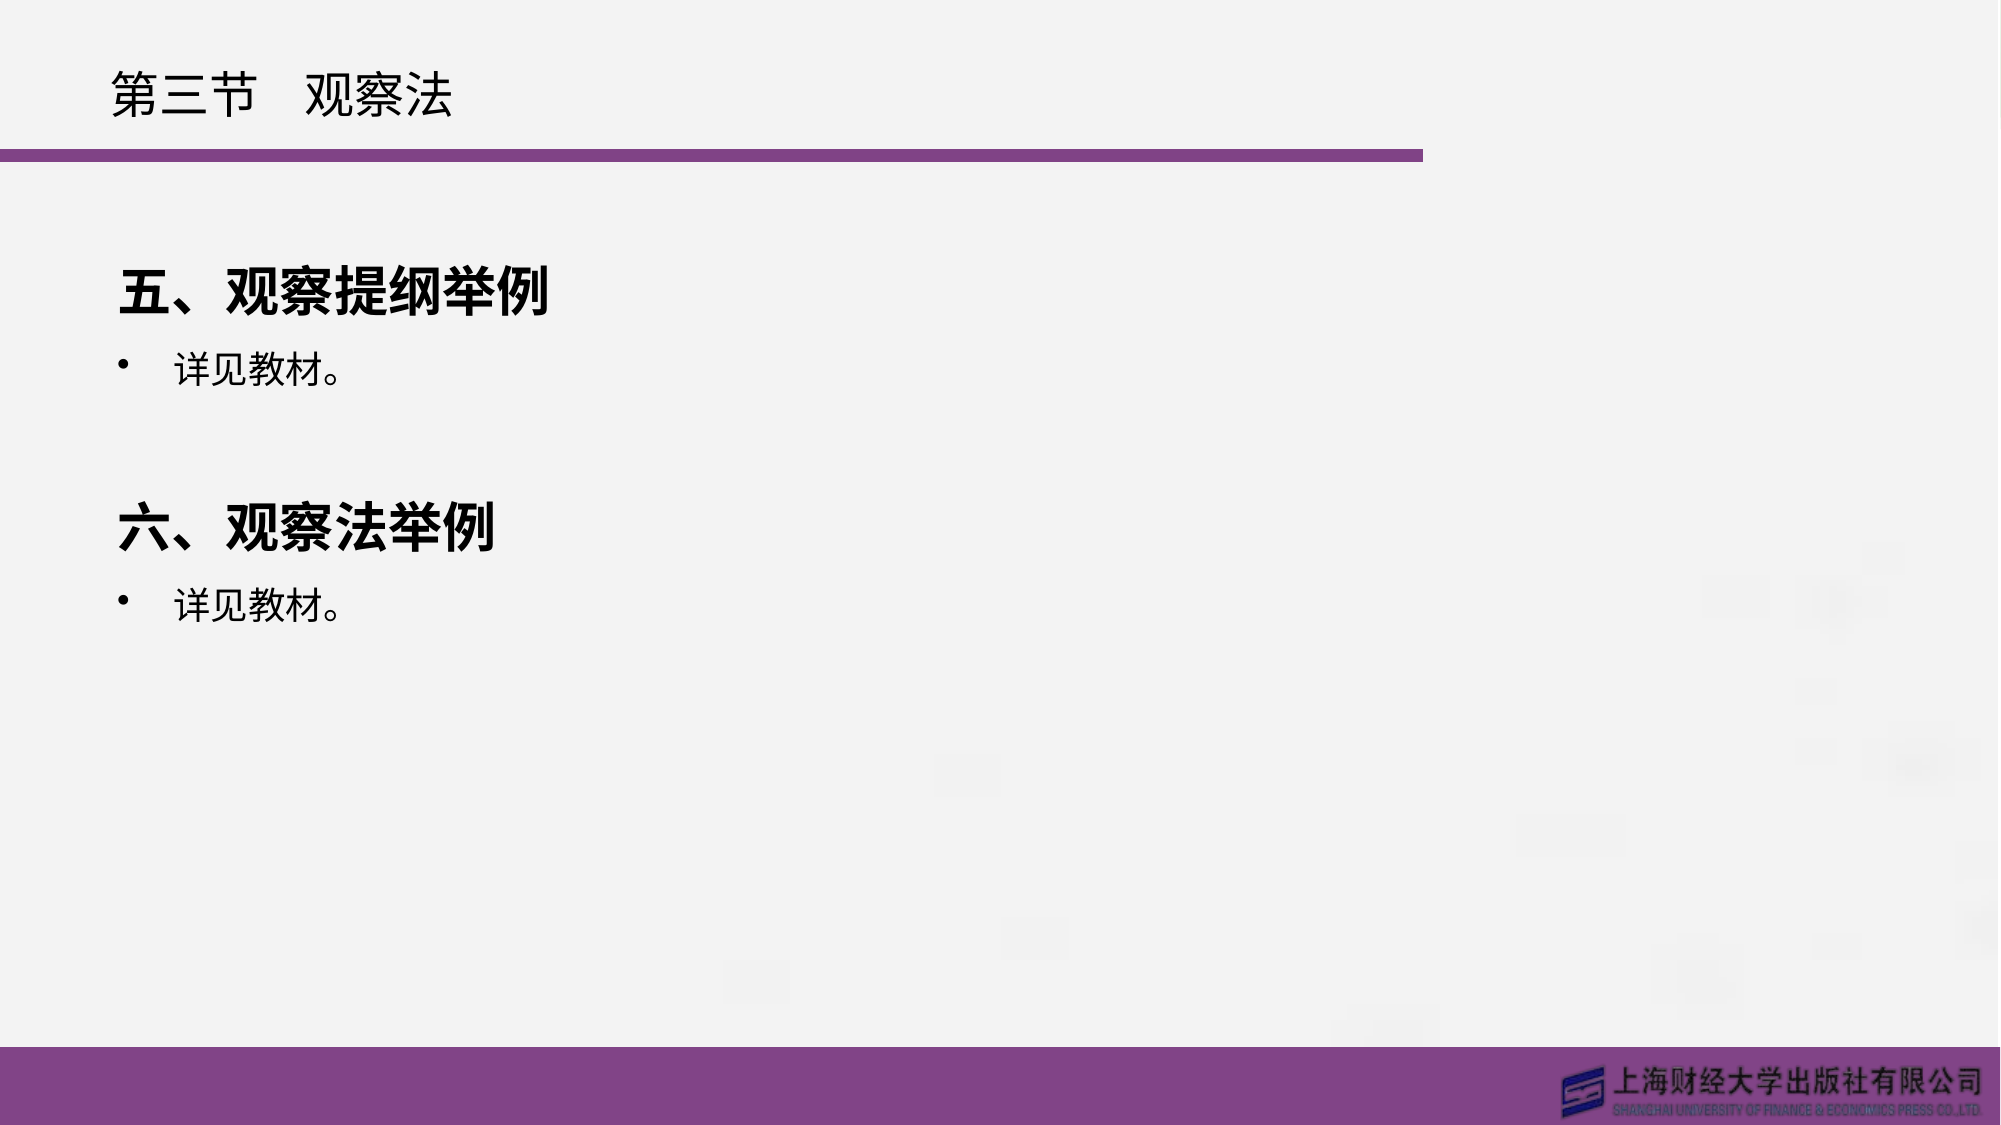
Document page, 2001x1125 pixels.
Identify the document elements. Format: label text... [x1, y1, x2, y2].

title 第三节 观察法 [94, 42, 1451, 146]
list 五、观察提纲举例 详见教材。 六、观察法举例 详见教材。 [102, 233, 1898, 1032]
picture [0, 0, 2001, 1125]
